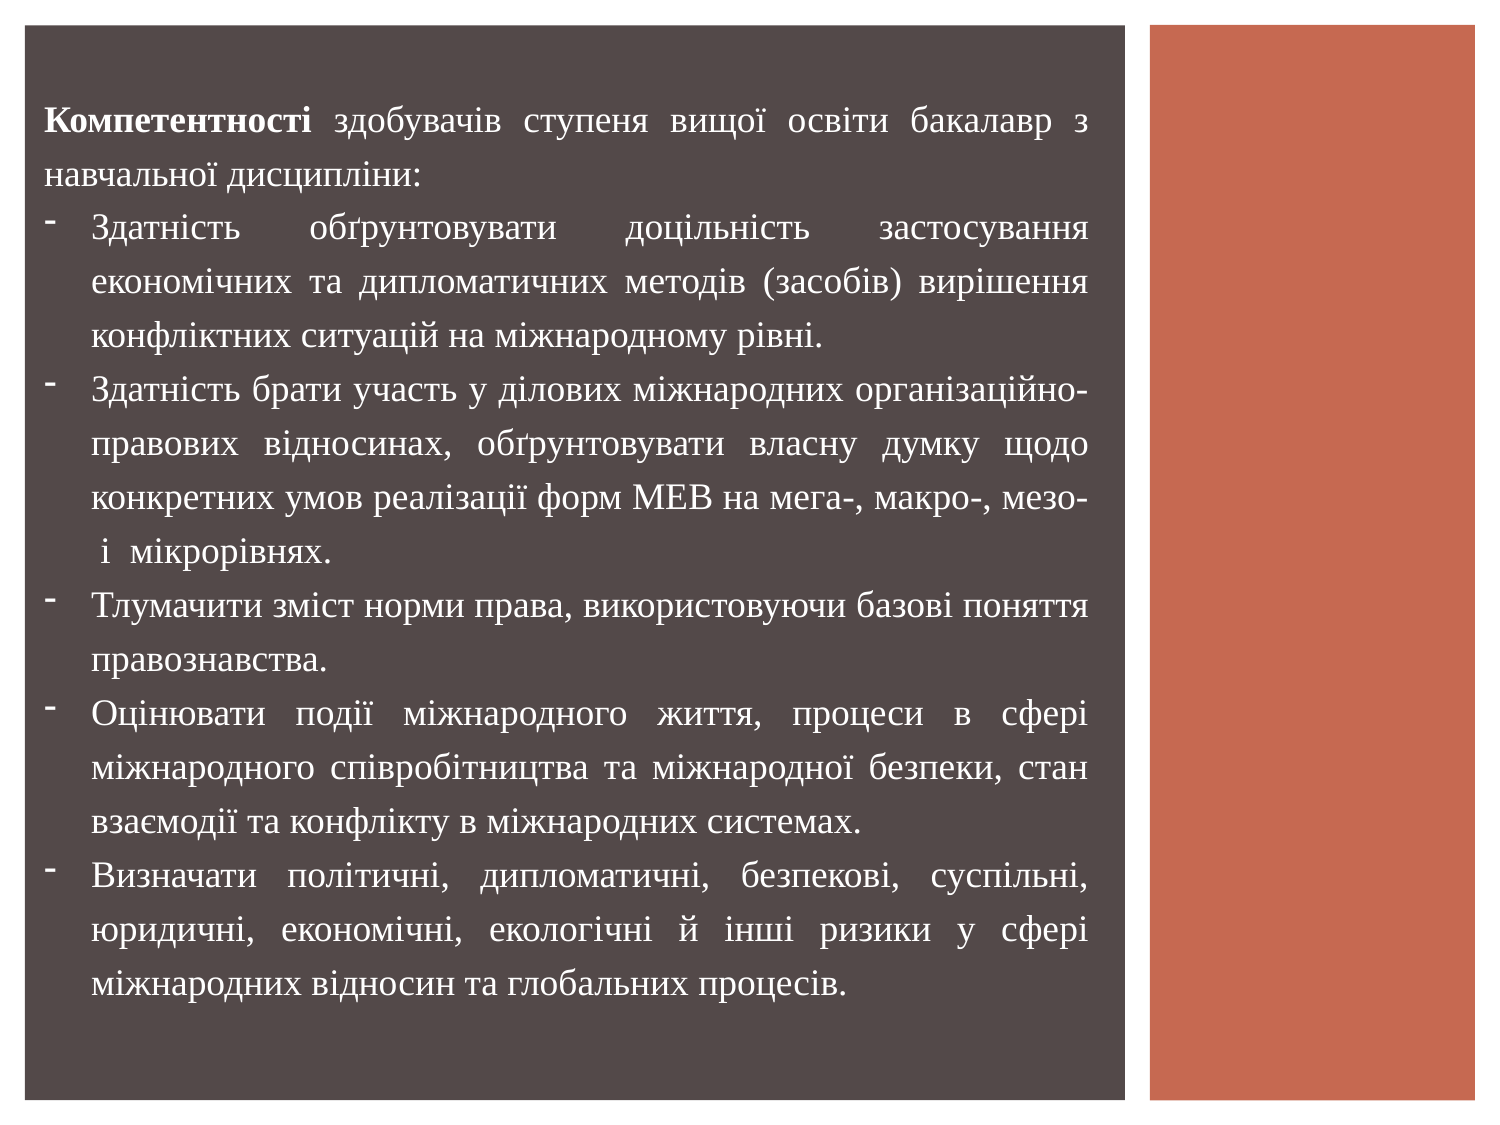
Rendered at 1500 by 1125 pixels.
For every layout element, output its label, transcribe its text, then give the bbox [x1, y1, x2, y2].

text_box Компетентності здобувачів ступеня вищої освіти бакалавр з навчальної дисципліни: Здатність обґрунтовувати доцільність застосування економічних та дипломатичних методів (засобів) вирішення конфліктних ситуацій на міжнародному рівні. Здатність брати участь у ділових міжнародних організаційно-правових відносинах, обґрунтовувати власну думку щодо конкретних умов реалізації форм МЕВ на мега-, макро-, мезо- і мікрорівнях. Тлумачити зміст норми права, використовуючи базові поняття правознавства. Оцінювати події міжнародного життя, процеси в сфері міжнародного співробітництва та міжнародної безпеки, стан взаємодії та конфлікту в міжнародних системах. Визначати політичні, дипломатичні, безпекові, суспільні, юридичні, економічні, екологічні й інші ризики у сфері міжнародних відносин та глобальних процесів. [29, 78, 1105, 1099]
